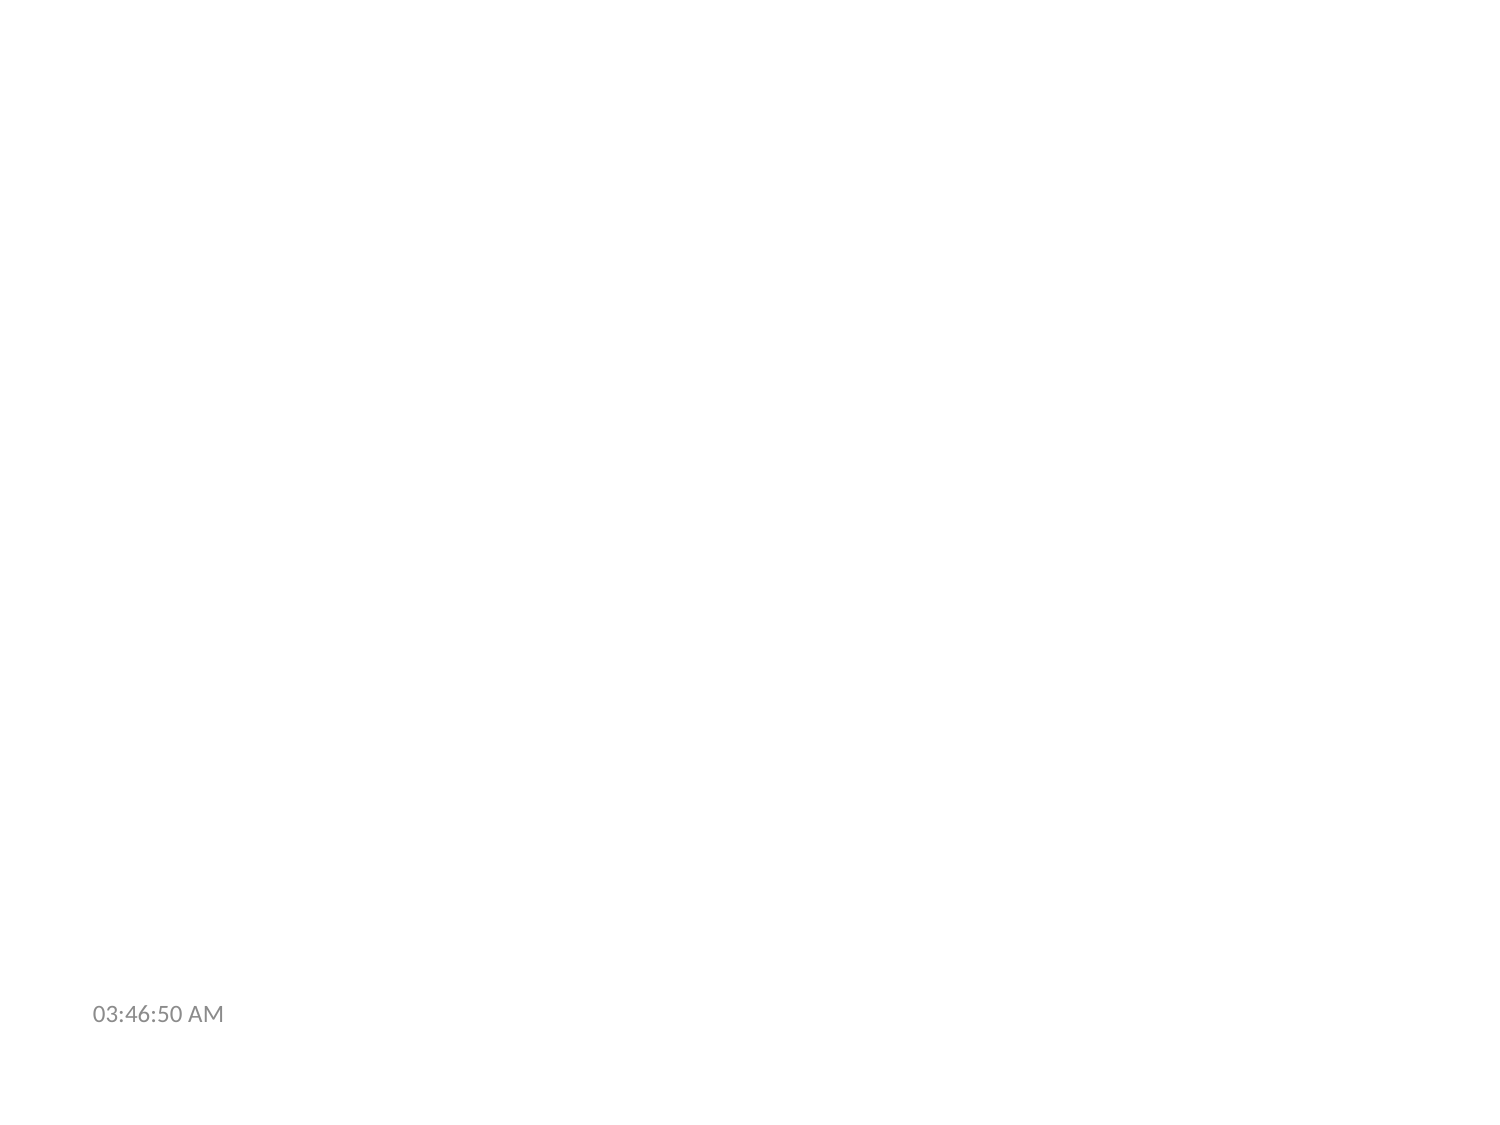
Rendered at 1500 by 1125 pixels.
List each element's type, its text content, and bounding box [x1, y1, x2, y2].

text_box 3:35:09 PM [77, 982, 428, 1043]
